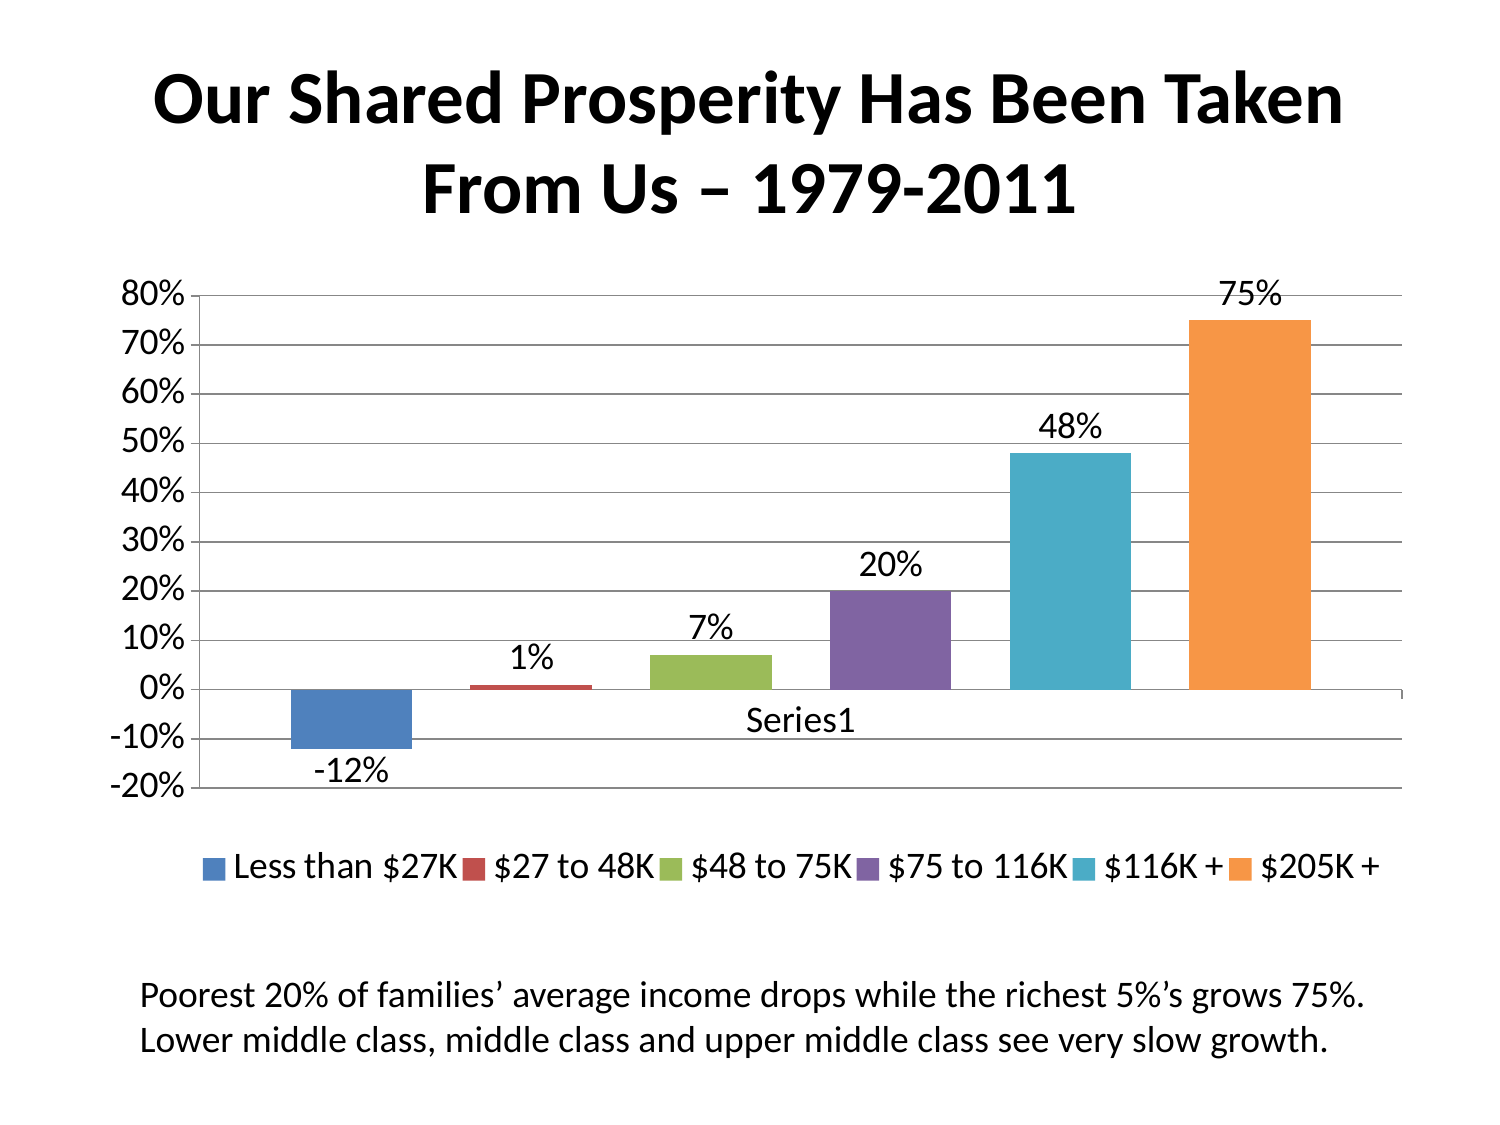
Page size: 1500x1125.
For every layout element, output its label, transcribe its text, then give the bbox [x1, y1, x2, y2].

chart [74, 262, 1426, 1006]
title Our Shared Prosperity Has Been Taken From Us – 1979-2011 [75, 45, 1425, 233]
text_box Poorest 20% of families’ average income drops while the richest 5%’s grows 75%. Lower middle class, middle class and upper middle class see very slow growth. [124, 1014, 1400, 1068]
